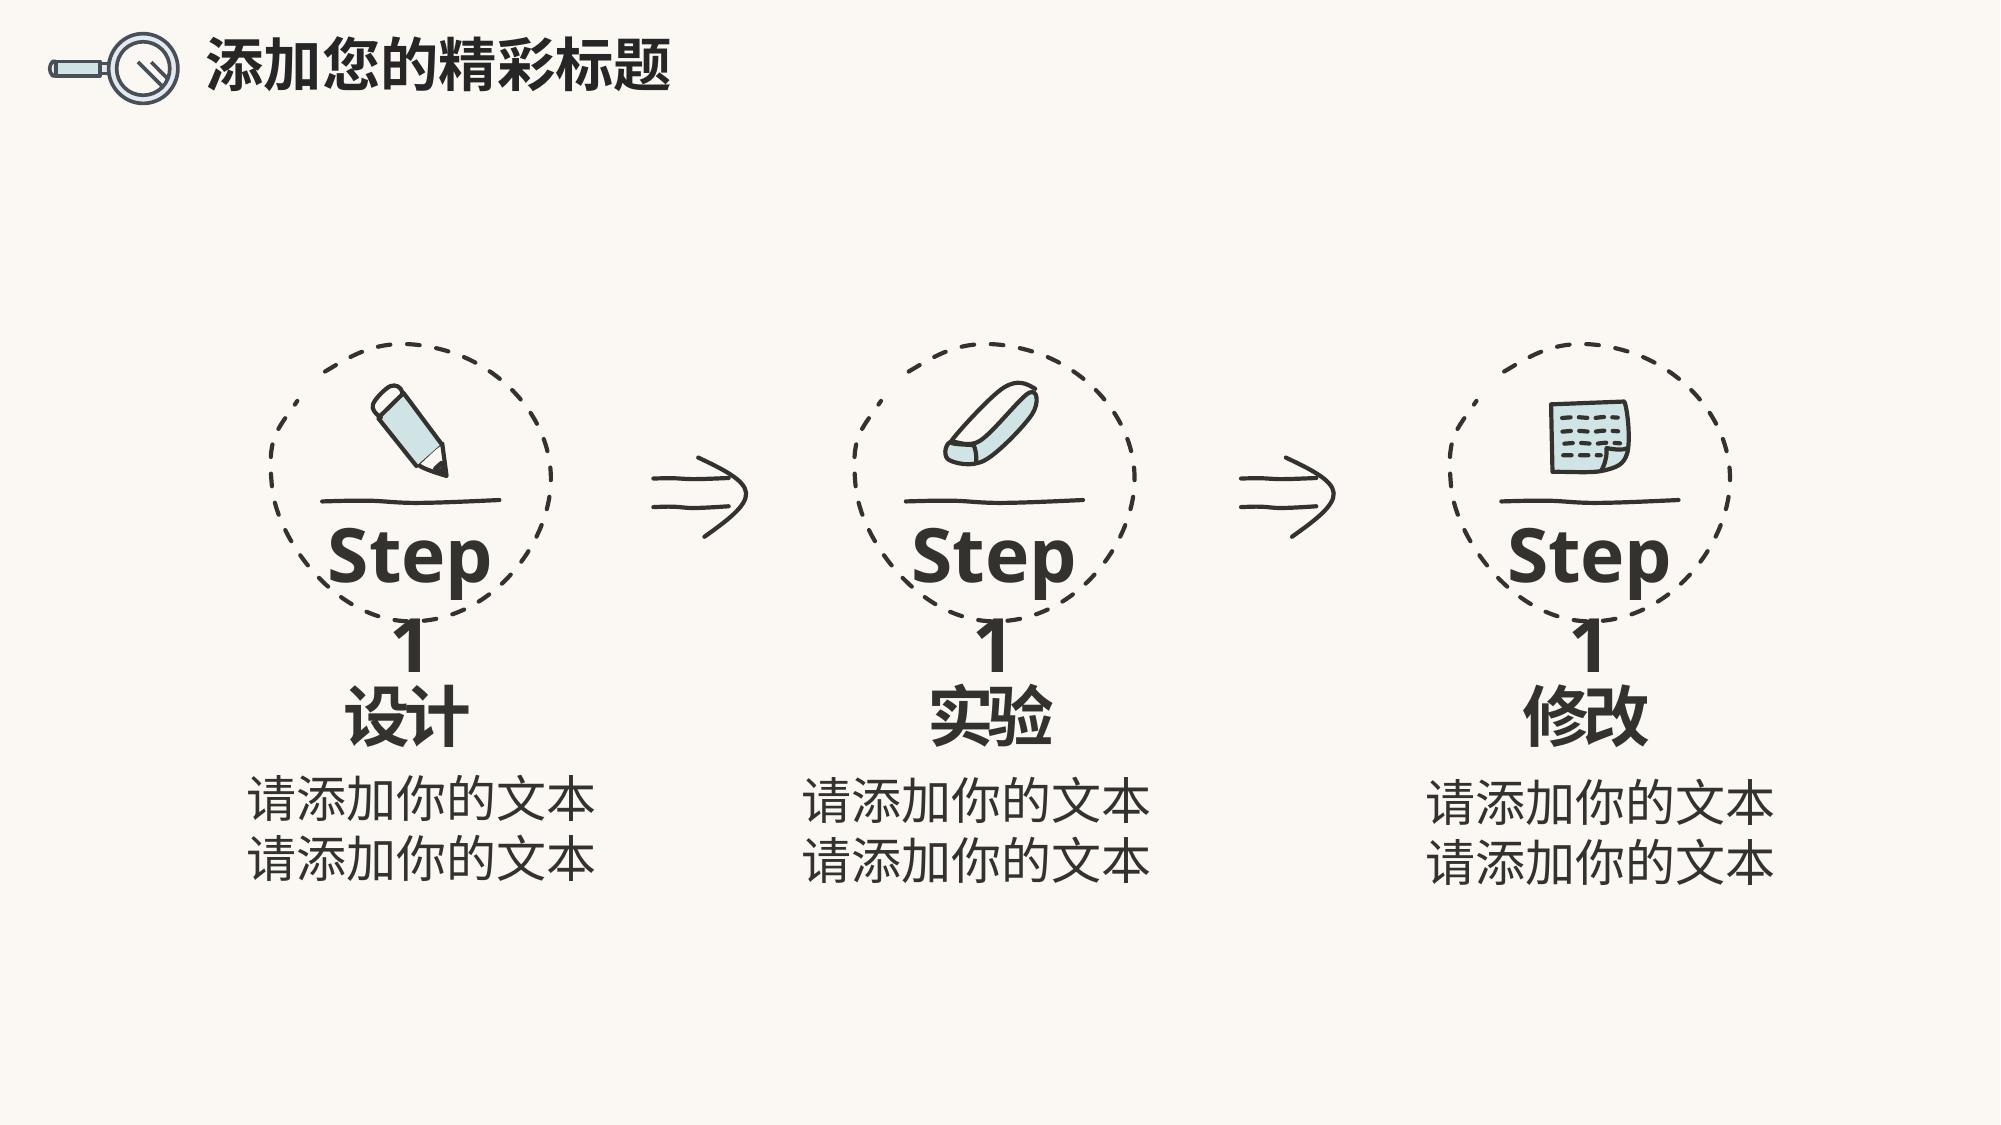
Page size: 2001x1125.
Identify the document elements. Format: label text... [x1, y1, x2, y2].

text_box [653, 457, 747, 537]
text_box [372, 385, 436, 486]
text_box [269, 343, 552, 623]
text_box 实验 [841, 667, 1141, 762]
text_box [945, 382, 1037, 465]
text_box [1241, 457, 1334, 537]
text_box 设计 [257, 667, 558, 759]
text_box Step 1 [881, 553, 1108, 667]
text_box [321, 498, 501, 504]
text_box 添加您的精彩标题 [191, 20, 693, 106]
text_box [1551, 401, 1629, 473]
text_box [853, 343, 1136, 623]
text_box [1500, 498, 1680, 504]
text_box 请添加你的文本请添加你的文本 [786, 762, 1200, 897]
text_box 请添加你的文本请添加你的文本 [1411, 763, 1825, 899]
text_box Step 1 [297, 552, 525, 667]
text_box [48, 30, 178, 104]
text_box [904, 498, 1085, 504]
text_box Step 1 [1476, 552, 1704, 667]
text_box [1448, 343, 1732, 623]
text_box 请添加你的文本请添加你的文本 [231, 759, 645, 895]
text_box 修改 [1436, 667, 1737, 763]
